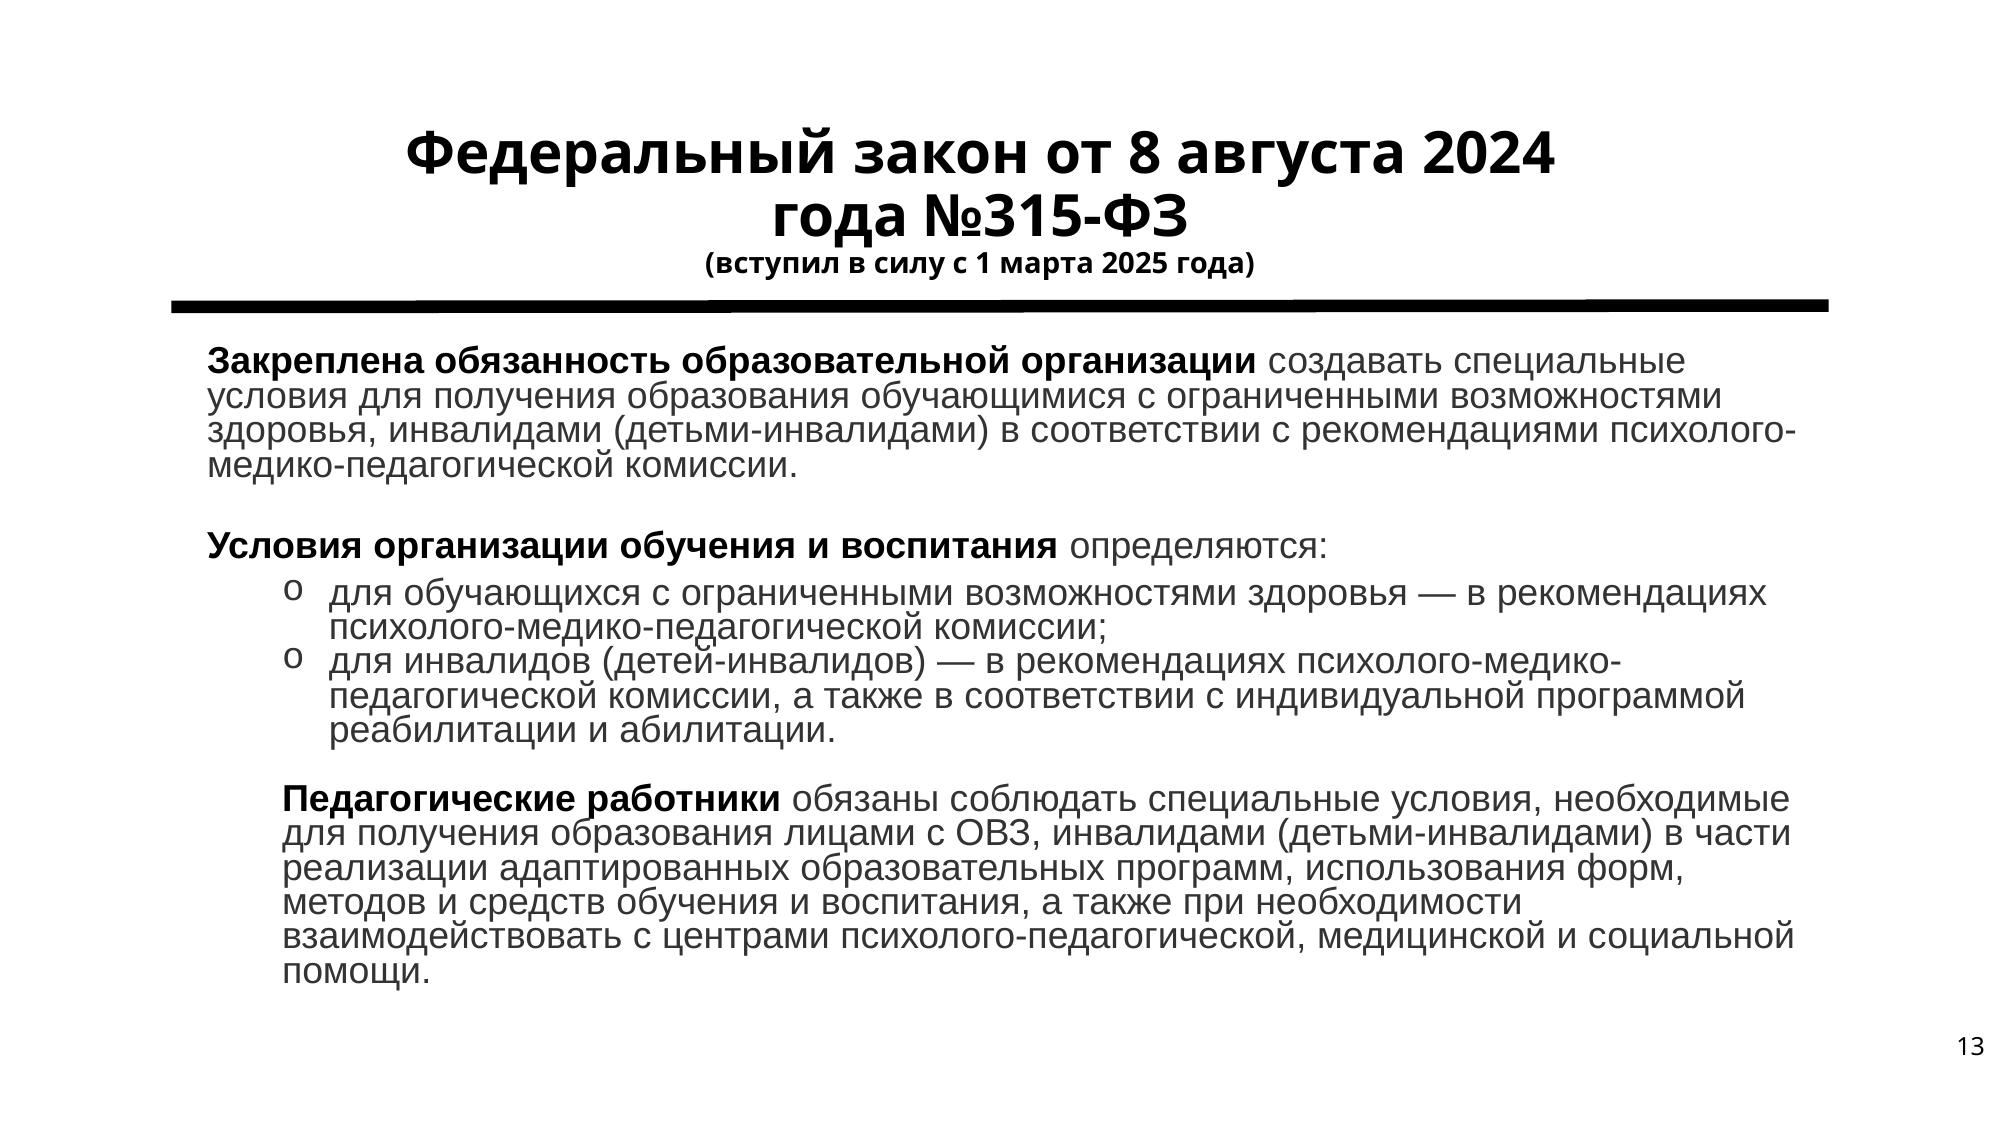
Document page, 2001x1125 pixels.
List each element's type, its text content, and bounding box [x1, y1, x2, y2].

title Федеральный закон от 8 августа 2024 года №315-ФЗ (вступил в силу с 1 марта 2025 года) [339, 0, 1622, 281]
slide_number 13 [1932, 1032, 2000, 1063]
text_box Закреплена обязанность образовательной организации создавать специальные условия для получения образования обучающимися с ограниченными возможностями здоровья, инвалидами (детьми-инвалидами) в соответствии с рекомендациями психолого-медико-педагогической комиссии. Условия организации обучения и воспитания определяются: для обучающихся с ограниченными возможностями здоровья — в рекомендациях психолого-медико-педагогической комиссии; для инвалидов (детей-инвалидов) — в рекомендациях психолого-медико-педагогической комиссии, а также в соответствии с индивидуальной программой реабилитации и абилитации. Педагогические работники обязаны соблюдать специальные условия, необходимые для получения образования лицами с ОВЗ, инвалидами (детьми-инвалидами) в части реализации адаптированных образовательных программ, использования форм, методов и средств обучения и воспитания, а также при необходимости взаимодействовать с центрами психолого-педагогической, медицинской и социальной помощи. [192, 339, 1831, 999]
